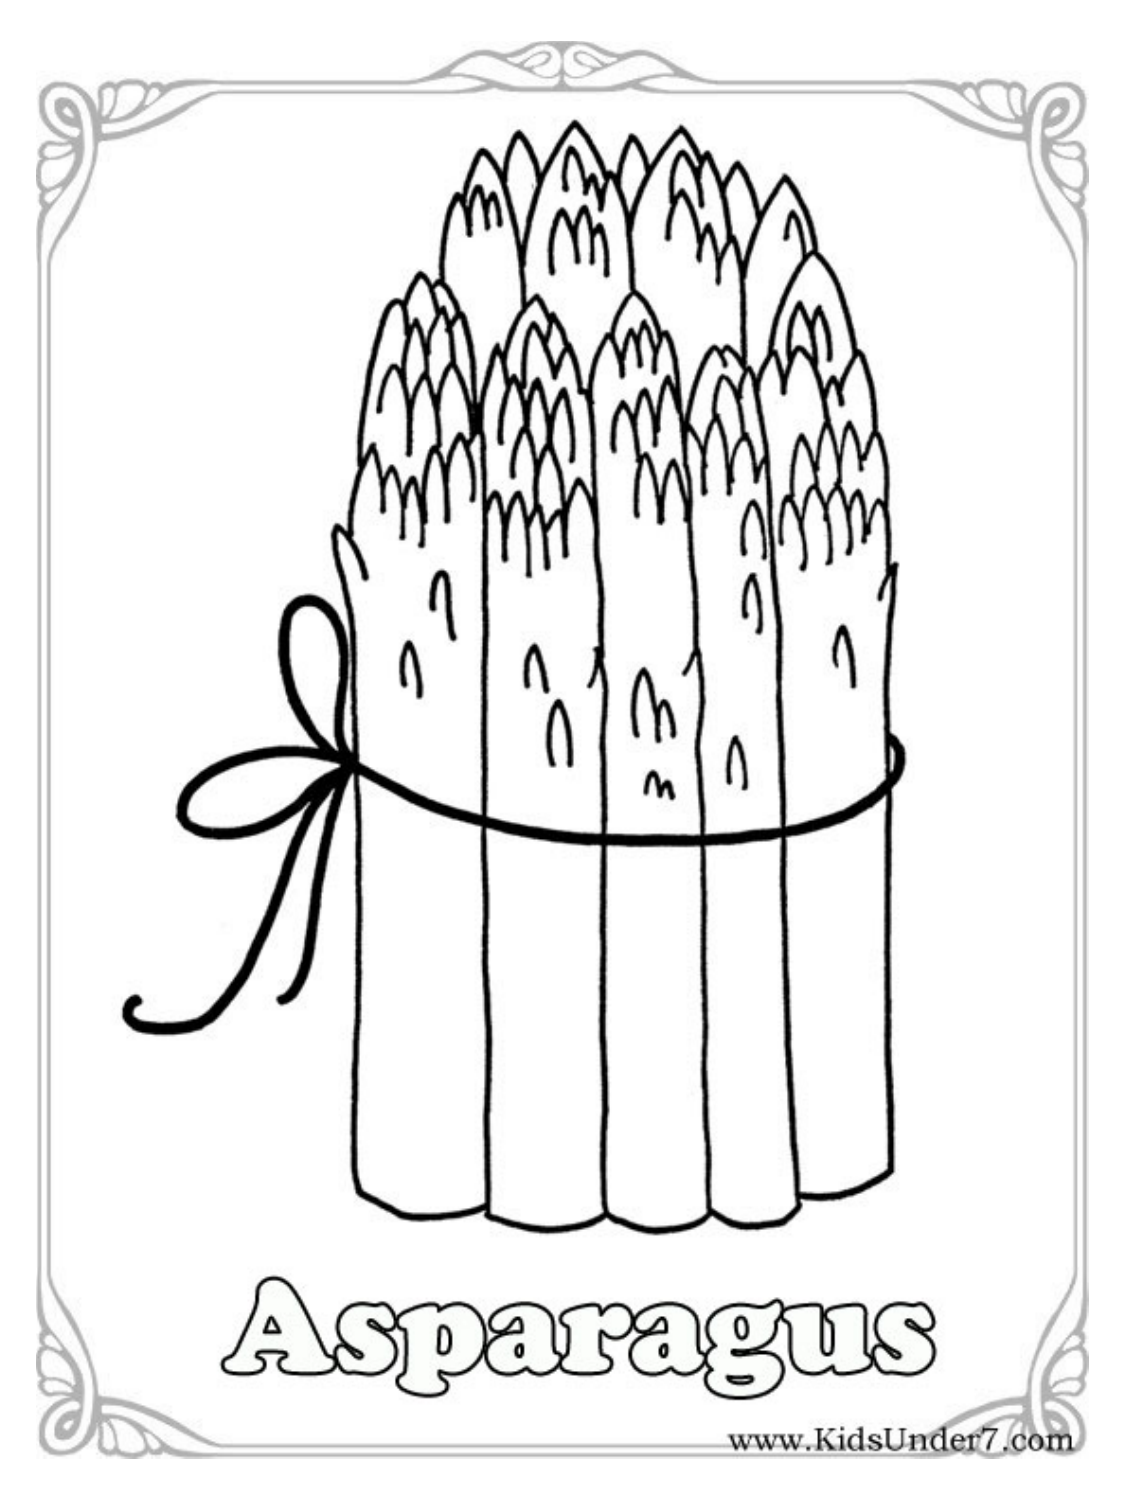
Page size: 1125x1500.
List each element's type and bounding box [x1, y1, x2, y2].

picture [36, 41, 1089, 1459]
